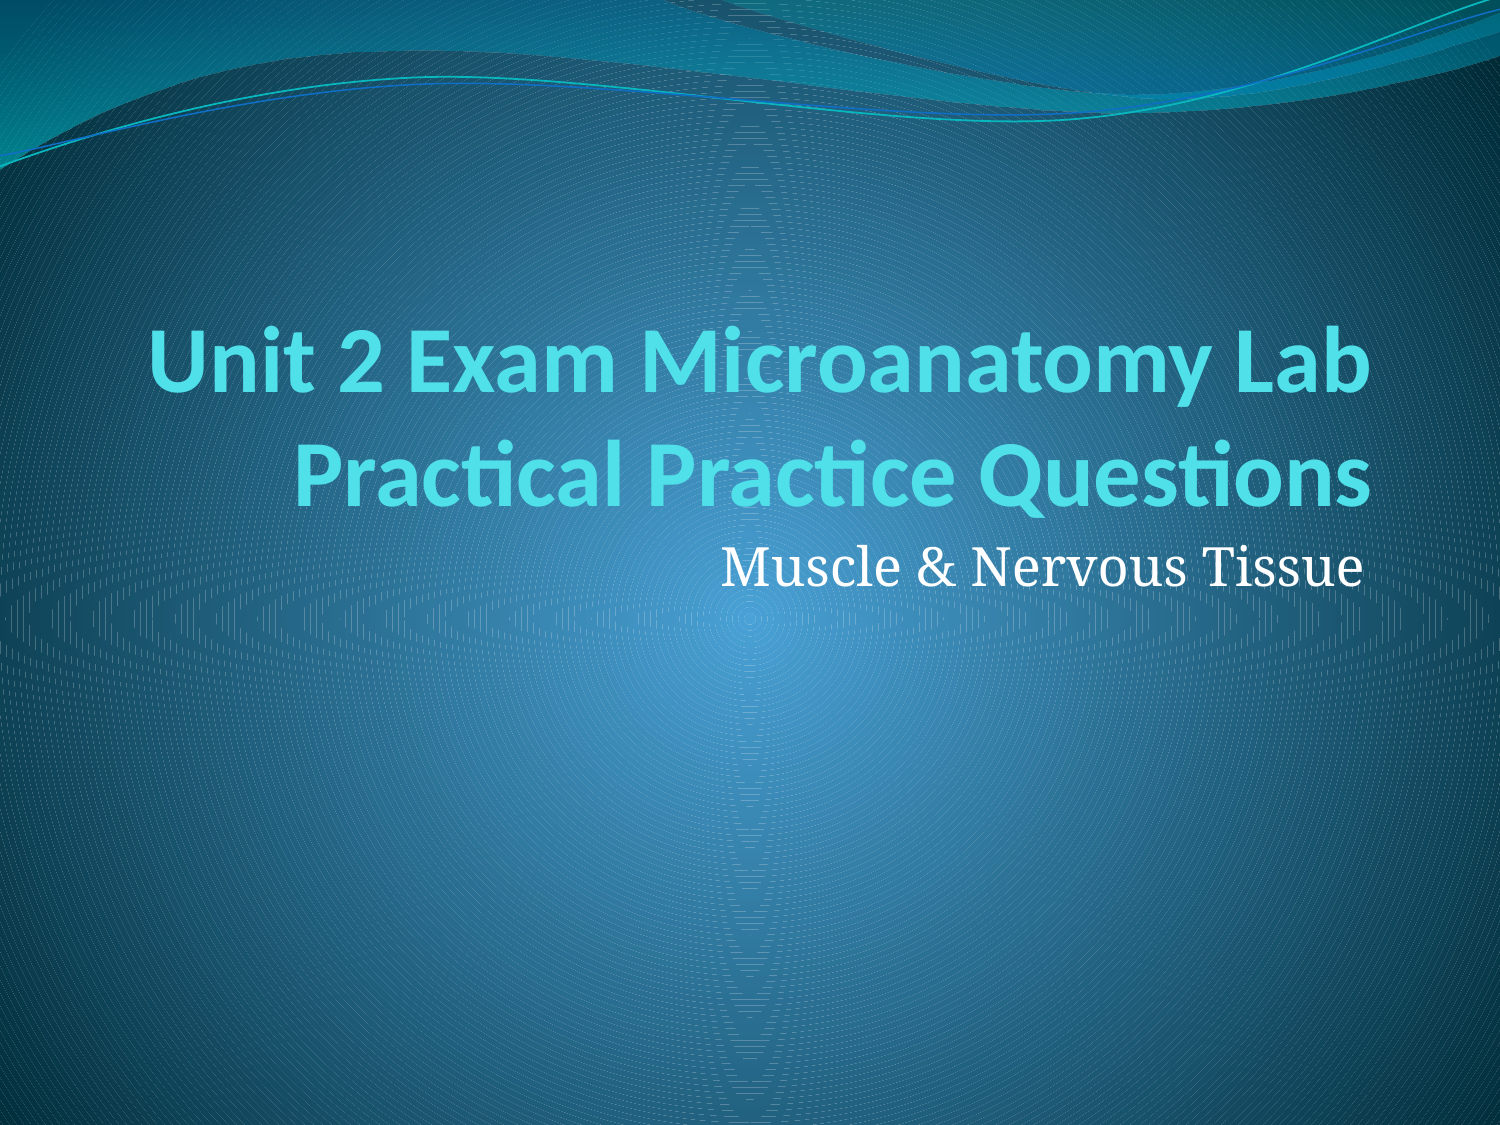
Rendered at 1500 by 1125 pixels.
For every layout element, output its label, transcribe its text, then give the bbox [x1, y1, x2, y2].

subtitle Muscle & Nervous Tissue [87, 525, 1376, 813]
title Unit 2 Exam Microanatomy Lab Practical Practice Questions [87, 224, 1376, 525]
